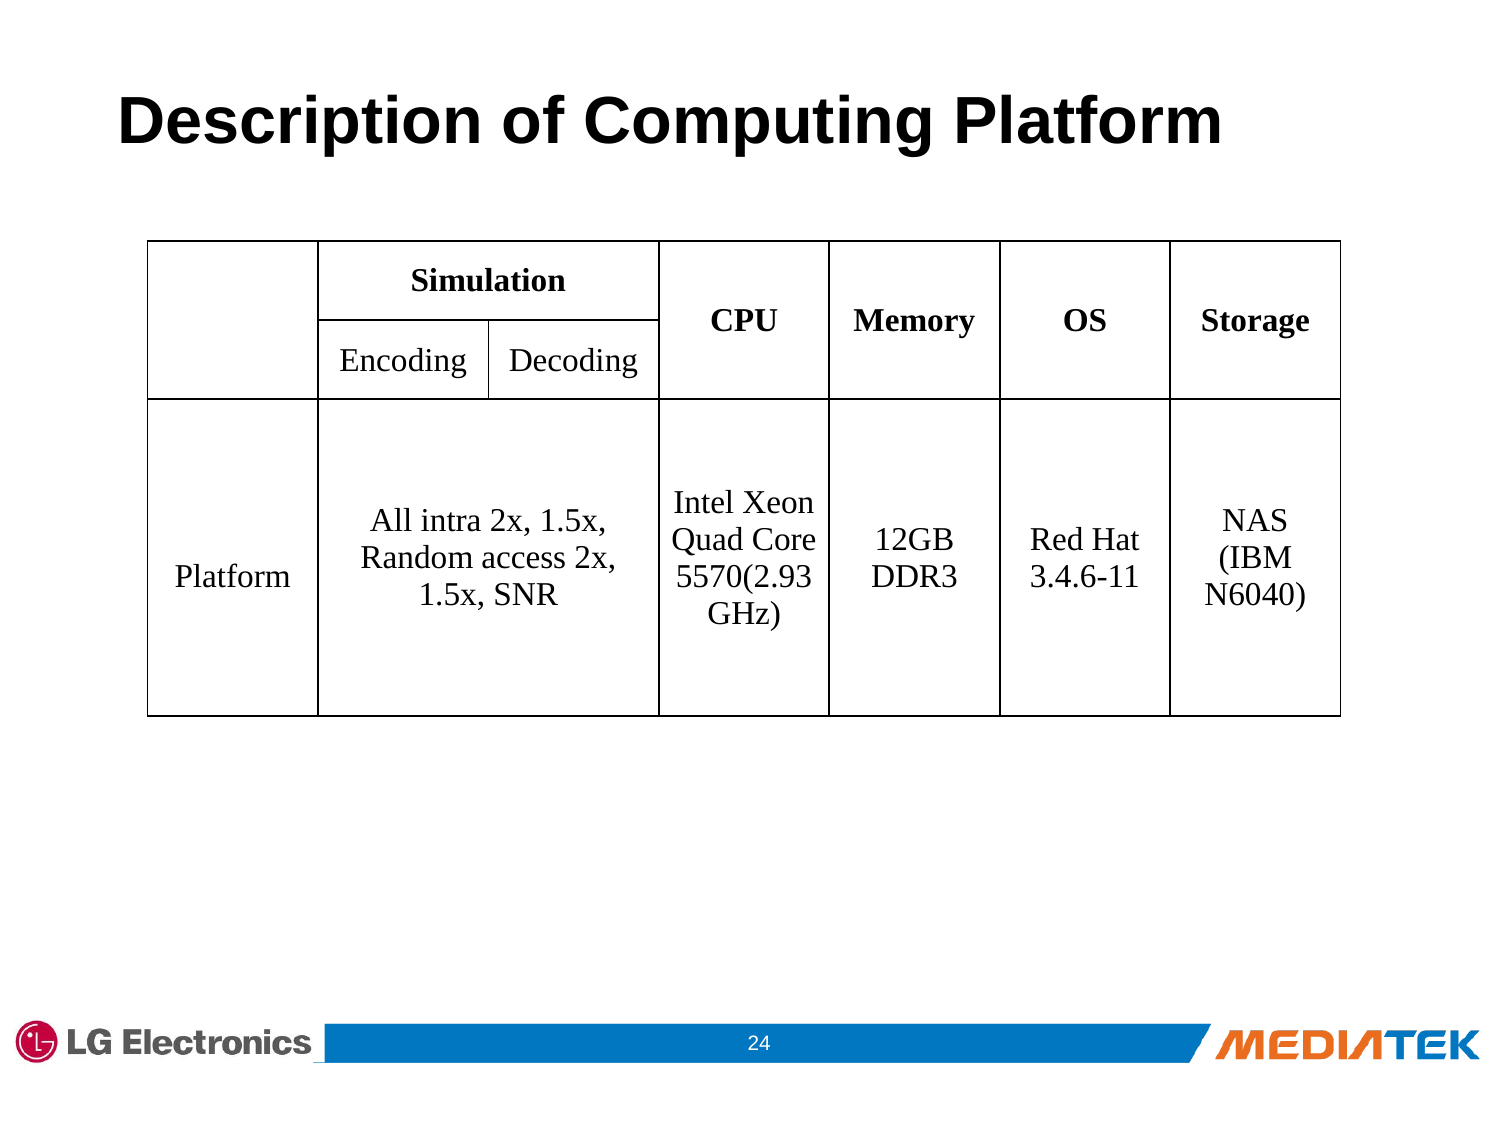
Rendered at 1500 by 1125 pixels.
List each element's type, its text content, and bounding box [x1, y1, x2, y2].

picture [798, 1023, 1480, 1063]
title Description of Computing Platform [101, 62, 1425, 172]
table_header CPU [660, 242, 828, 398]
table_cell 12GB DDR3 [830, 400, 999, 715]
table_header Memory [830, 242, 999, 398]
table_cell Red Hat 3.4.6-11 [1001, 400, 1169, 715]
table_header [148, 242, 317, 398]
picture [13, 1008, 313, 1075]
table_header Storage [1171, 242, 1340, 398]
table_cell All intra 2x, 1.5x, Random access 2x, 1.5x, SNR [319, 400, 658, 715]
table_header Simulation [319, 242, 658, 319]
table_header OS [1001, 242, 1169, 398]
table_cell NAS (IBM N6040) [1171, 400, 1340, 715]
picture [325, 1023, 721, 1063]
table_cell Platform [148, 400, 317, 715]
table_cell Decoding [489, 321, 658, 398]
table_cell Intel Xeon Quad Core 5570(2.93GHz) [660, 400, 828, 715]
text_box 23 [721, 1022, 798, 1089]
table_cell Encoding [319, 321, 488, 398]
